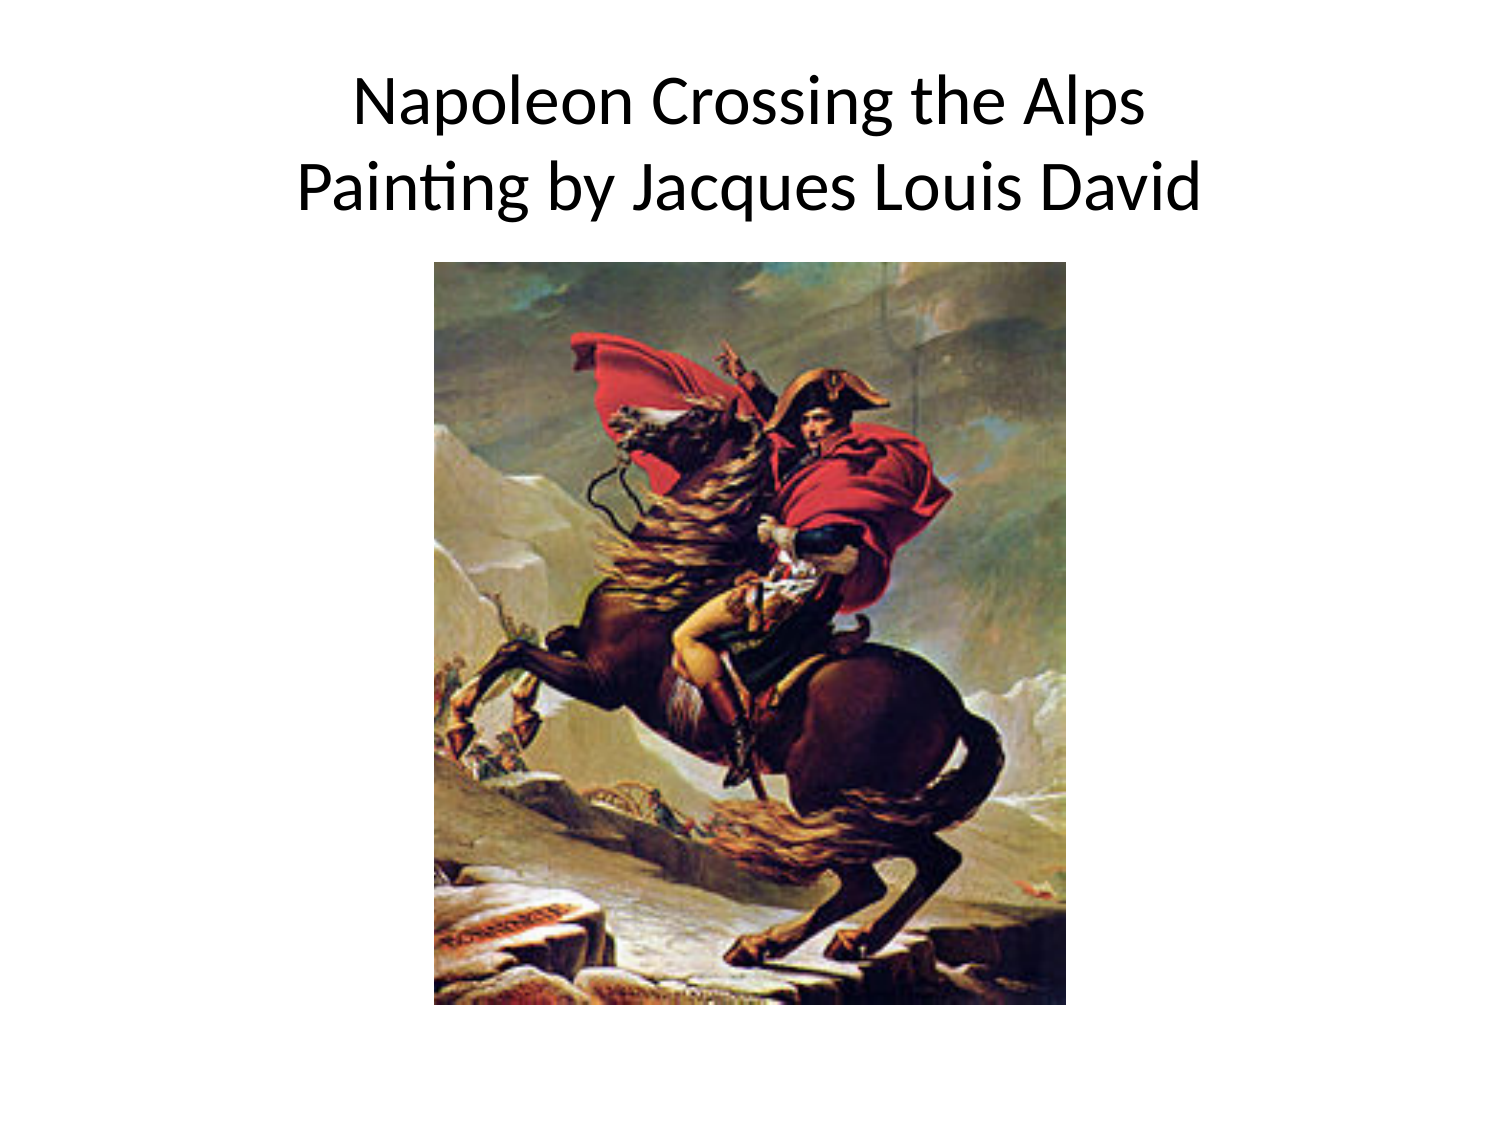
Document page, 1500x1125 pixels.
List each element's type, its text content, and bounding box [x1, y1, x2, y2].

title Napoleon Crossing the Alps Painting by Jacques Louis David [75, 45, 1425, 233]
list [74, 262, 1426, 1006]
